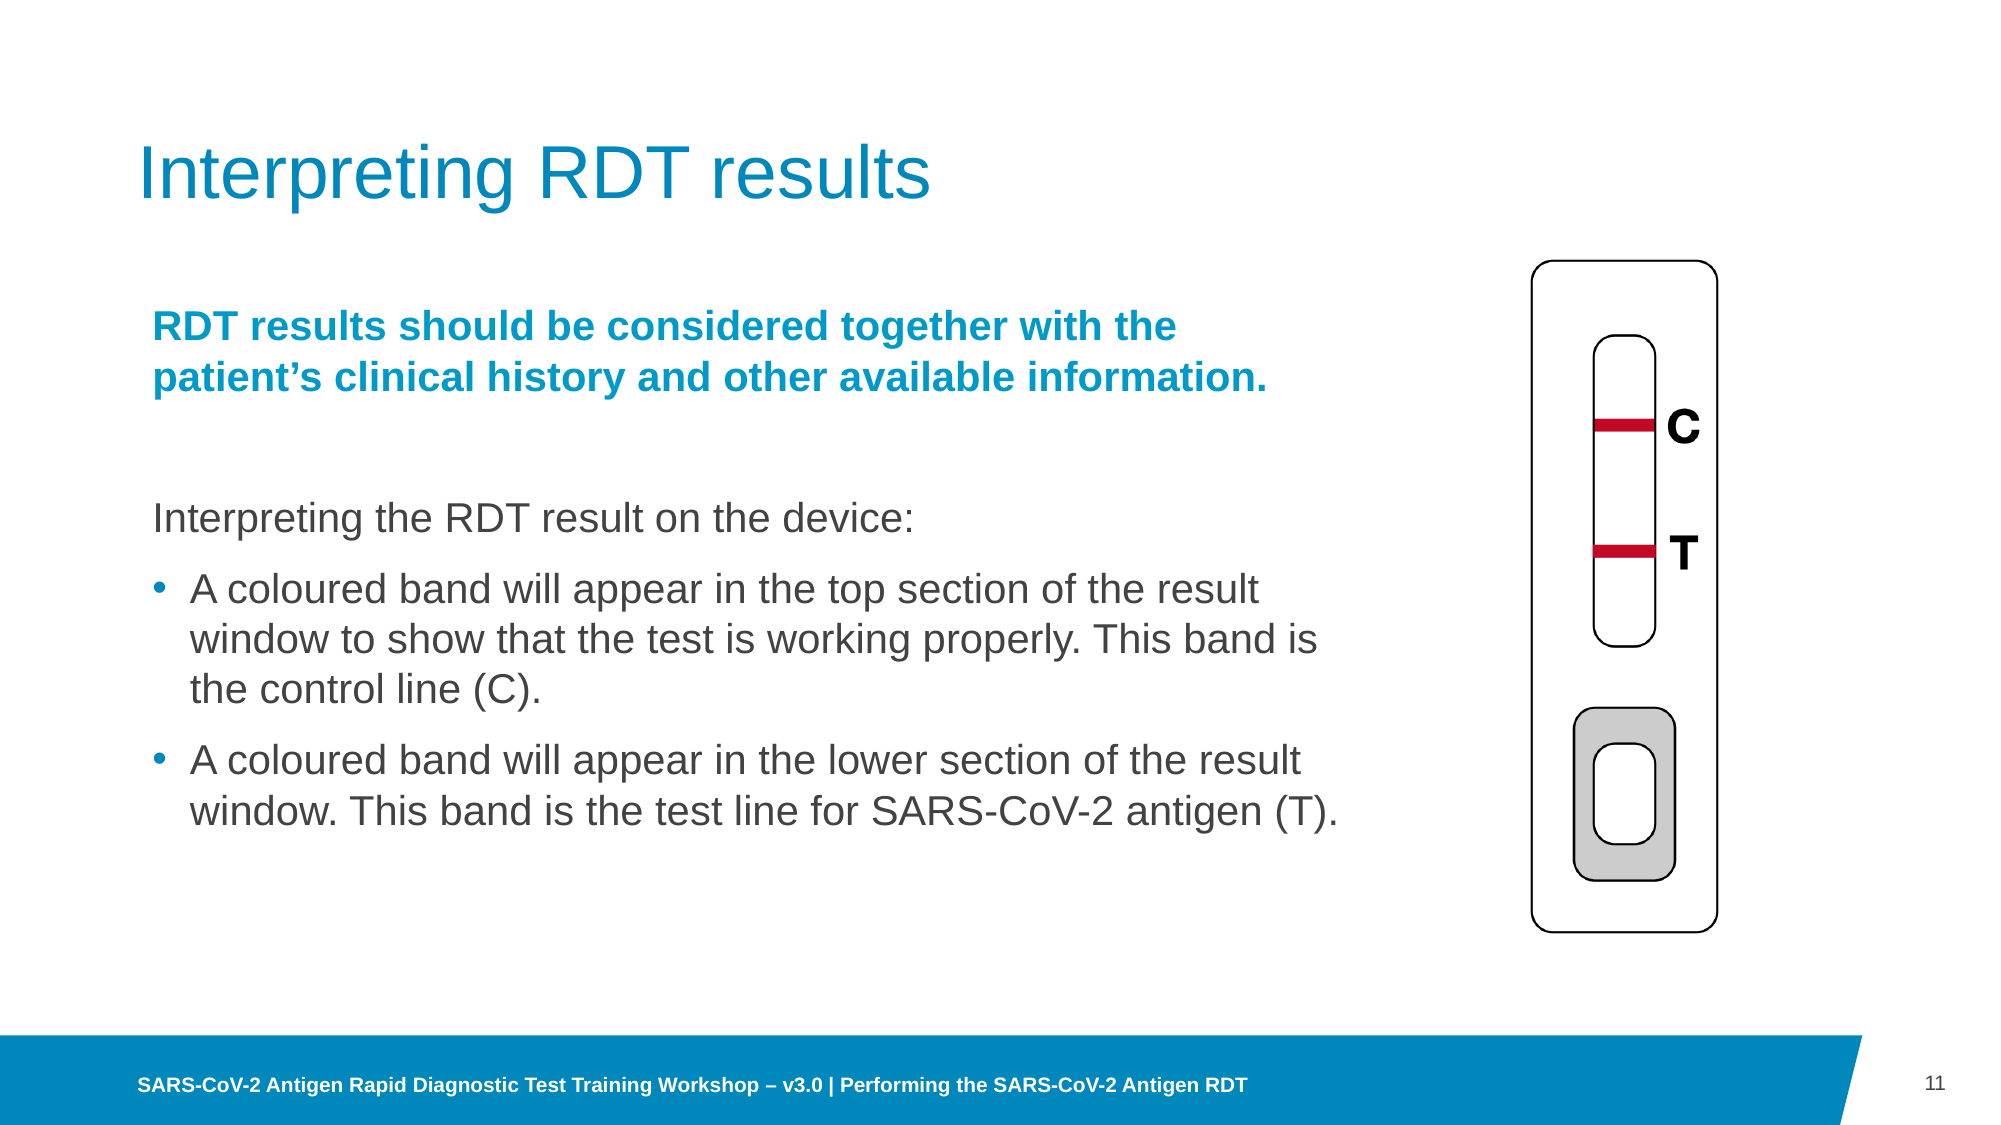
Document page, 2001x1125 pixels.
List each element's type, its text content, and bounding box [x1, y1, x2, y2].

footer SARS-CoV-2 Antigen Rapid Diagnostic Test Training Workshop – v3.0 | Performing the SARS-CoV-2 Antigen RDT [137, 1042, 1338, 1125]
list [137, 284, 1863, 1014]
text_box RDT results should be considered together with the patient’s clinical history and other available information. Interpreting the RDT result on the device: A coloured band will appear in the top section of the result window to show that the test is working properly. This band is the control line (C). A coloured band will appear in the lower section of the result window. This band is the test line for SARS-CoV-2 antigen (T). [137, 291, 1361, 972]
slide_number 11 [1862, 1035, 1947, 1125]
title Interpreting RDT results [137, 59, 1863, 215]
picture [1529, 257, 1719, 934]
